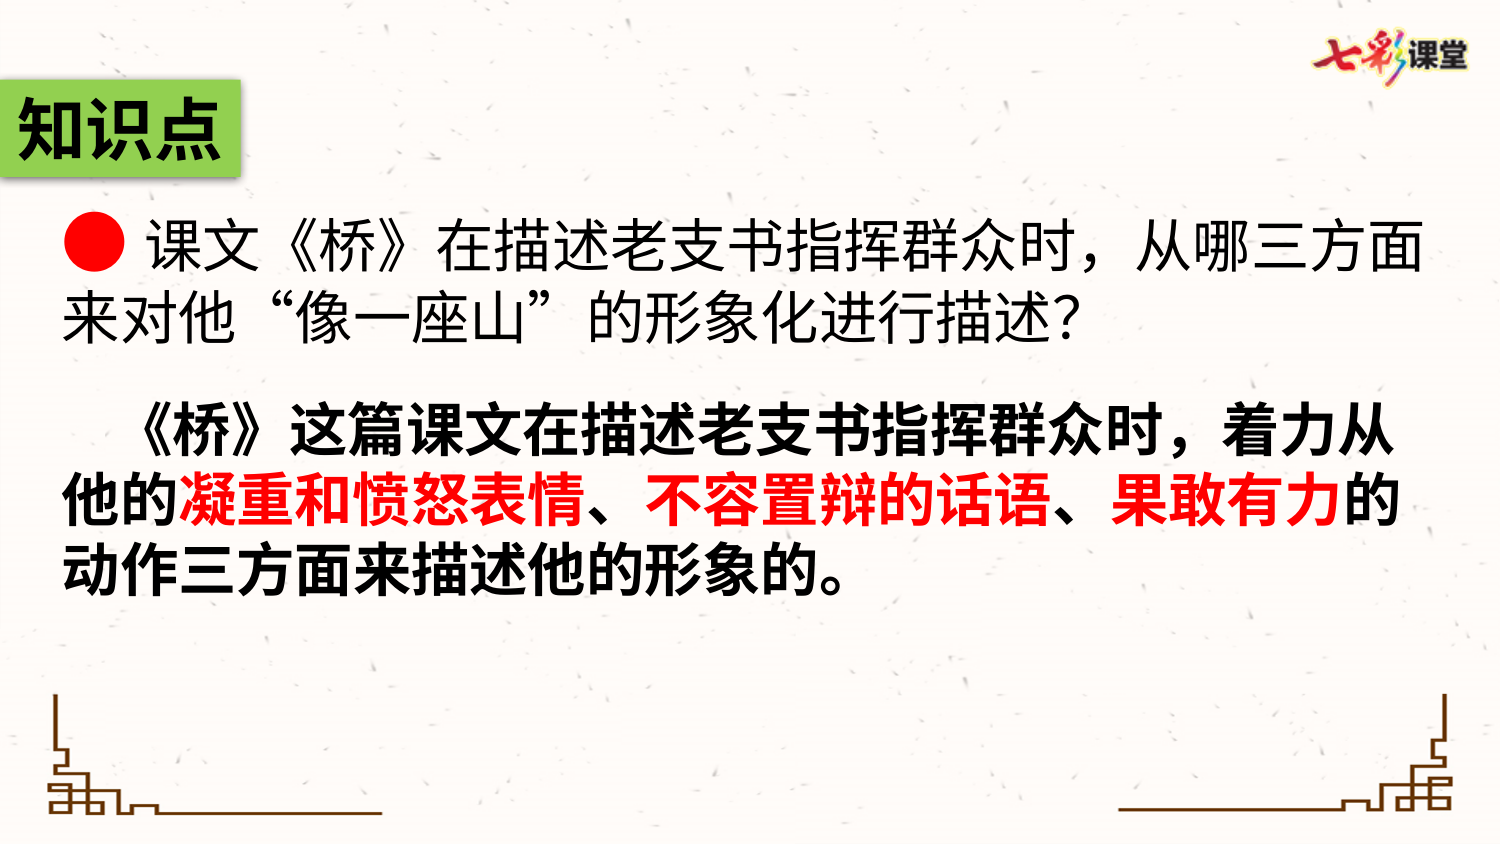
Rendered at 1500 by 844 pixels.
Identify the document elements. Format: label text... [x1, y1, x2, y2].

picture [0, 0, 1500, 844]
text_box 知识点 [0, 79, 241, 177]
text_box 《桥》这篇课文在描述老支书指挥群众时，着力从他的凝重和愤怒表情、不容置辩的话语、果敢有力的动作三方面来描述他的形象的。 [47, 386, 1454, 611]
text_box ●课文《桥》在描述老支书指挥群众时，从哪三方面来对他“像一座山”的形象化进行描述？ [47, 193, 1446, 359]
